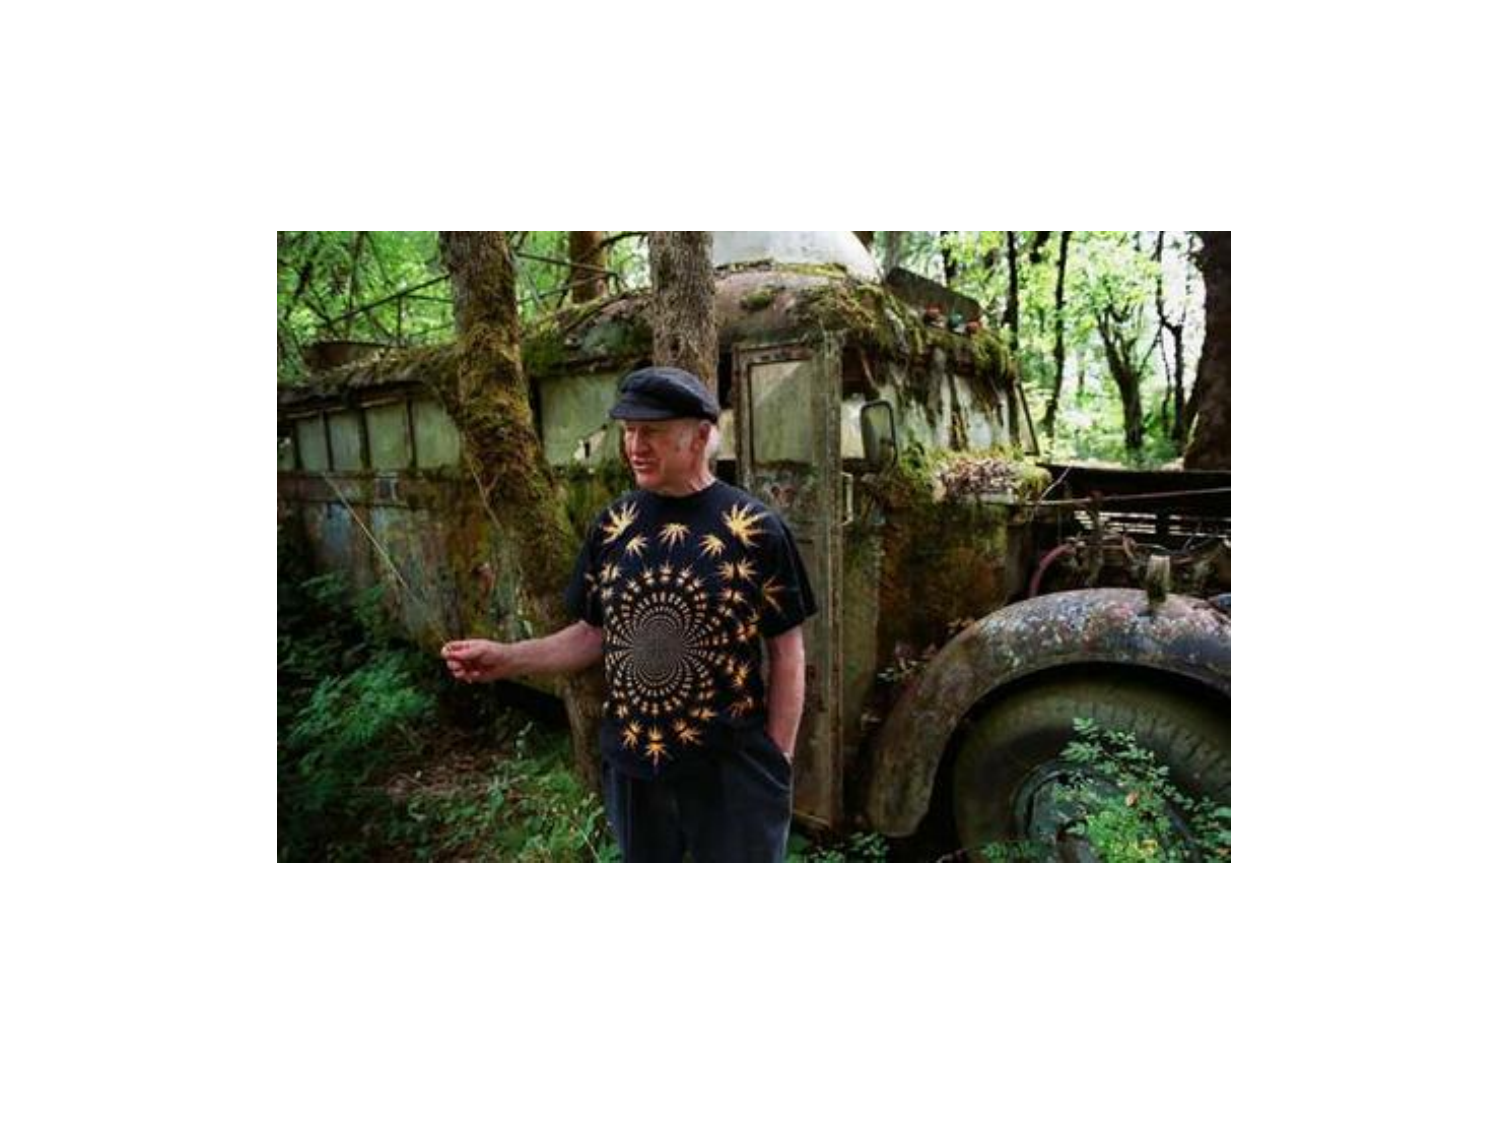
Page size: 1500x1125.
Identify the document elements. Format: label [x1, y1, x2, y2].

picture [277, 231, 1232, 863]
